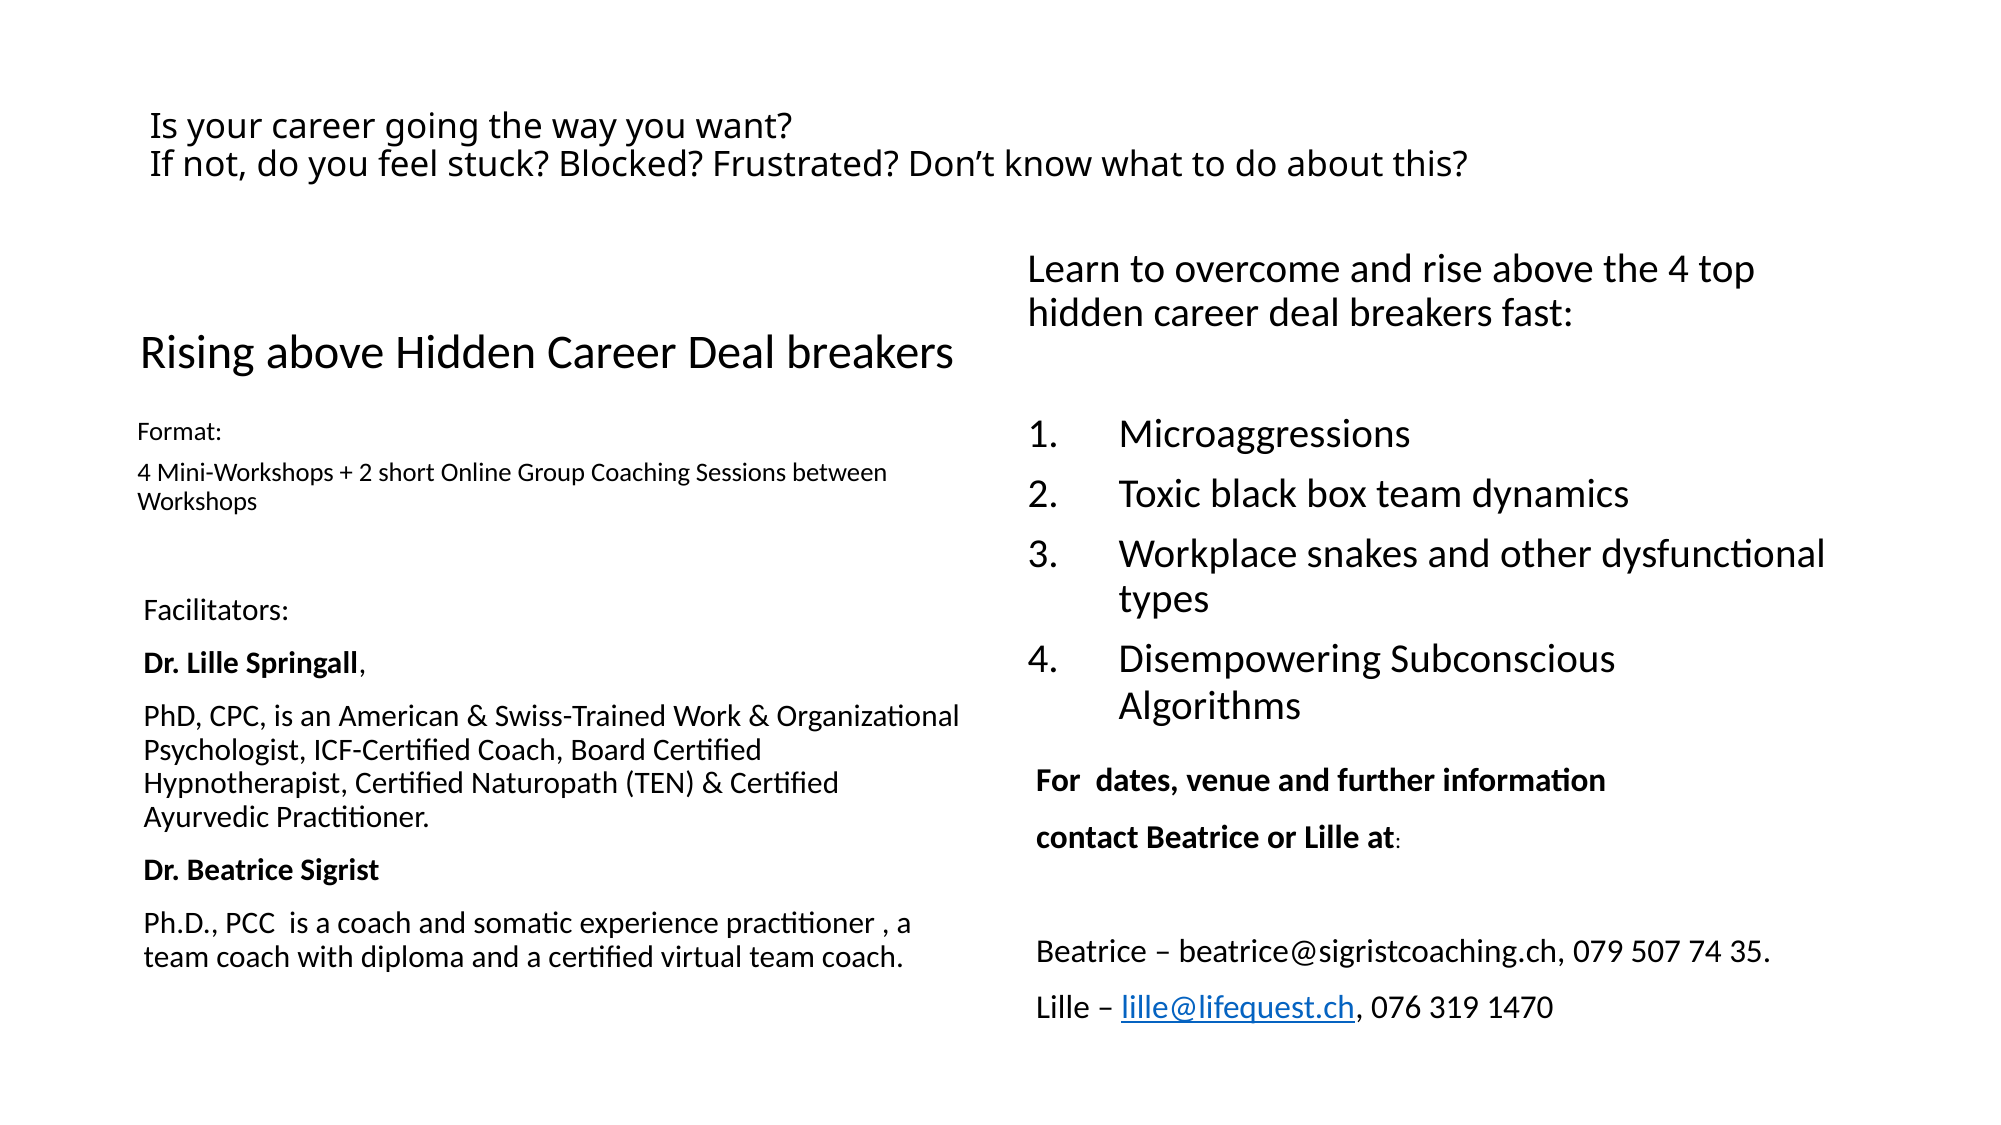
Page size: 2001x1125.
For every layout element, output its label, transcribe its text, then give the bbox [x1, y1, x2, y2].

list Rising above Hidden Career Deal breakers Format: 4 Mini-Workshops + 2 short Online Group Coaching Sessions between Workshops [122, 230, 973, 559]
text_box For dates, venue and further information contact Beatrice or Lille at: Beatrice – beatrice@sigristcoaching.ch, 079 507 74 35. Lille – lille@lifequest.ch, 076 319 1470 [1021, 755, 1872, 1100]
title knowledge and tools you can apply right away. Is your career going the way you want? If not, do you feel stuck? Blocked? Frustrated? Don’t know what to do about this? [110, 31, 1835, 240]
list Learn to overcome and rise above the 4 top hidden career deal breakers fast: Microaggressions Toxic black box team dynamics Workplace snakes and other dysfunctional types Disempowering Subconscious Algorithmsno matter what – gedysfunctional subconscious roles [1012, 239, 1863, 785]
text_box Facilitators: Dr. Lille Springall, PhD, CPC, is an American & Swiss-Trained Work & Organizational Psychologist, ICF-Certified Coach, Board Certified Hypnotherapist, Certified Naturopath (TEN) & Certified Ayurvedic Practitioner. Dr. Beatrice Sigrist Ph.D., PCC is a coach and somatic experience practitioner , a team coach with diploma and a certified virtual team coach. [128, 526, 979, 985]
